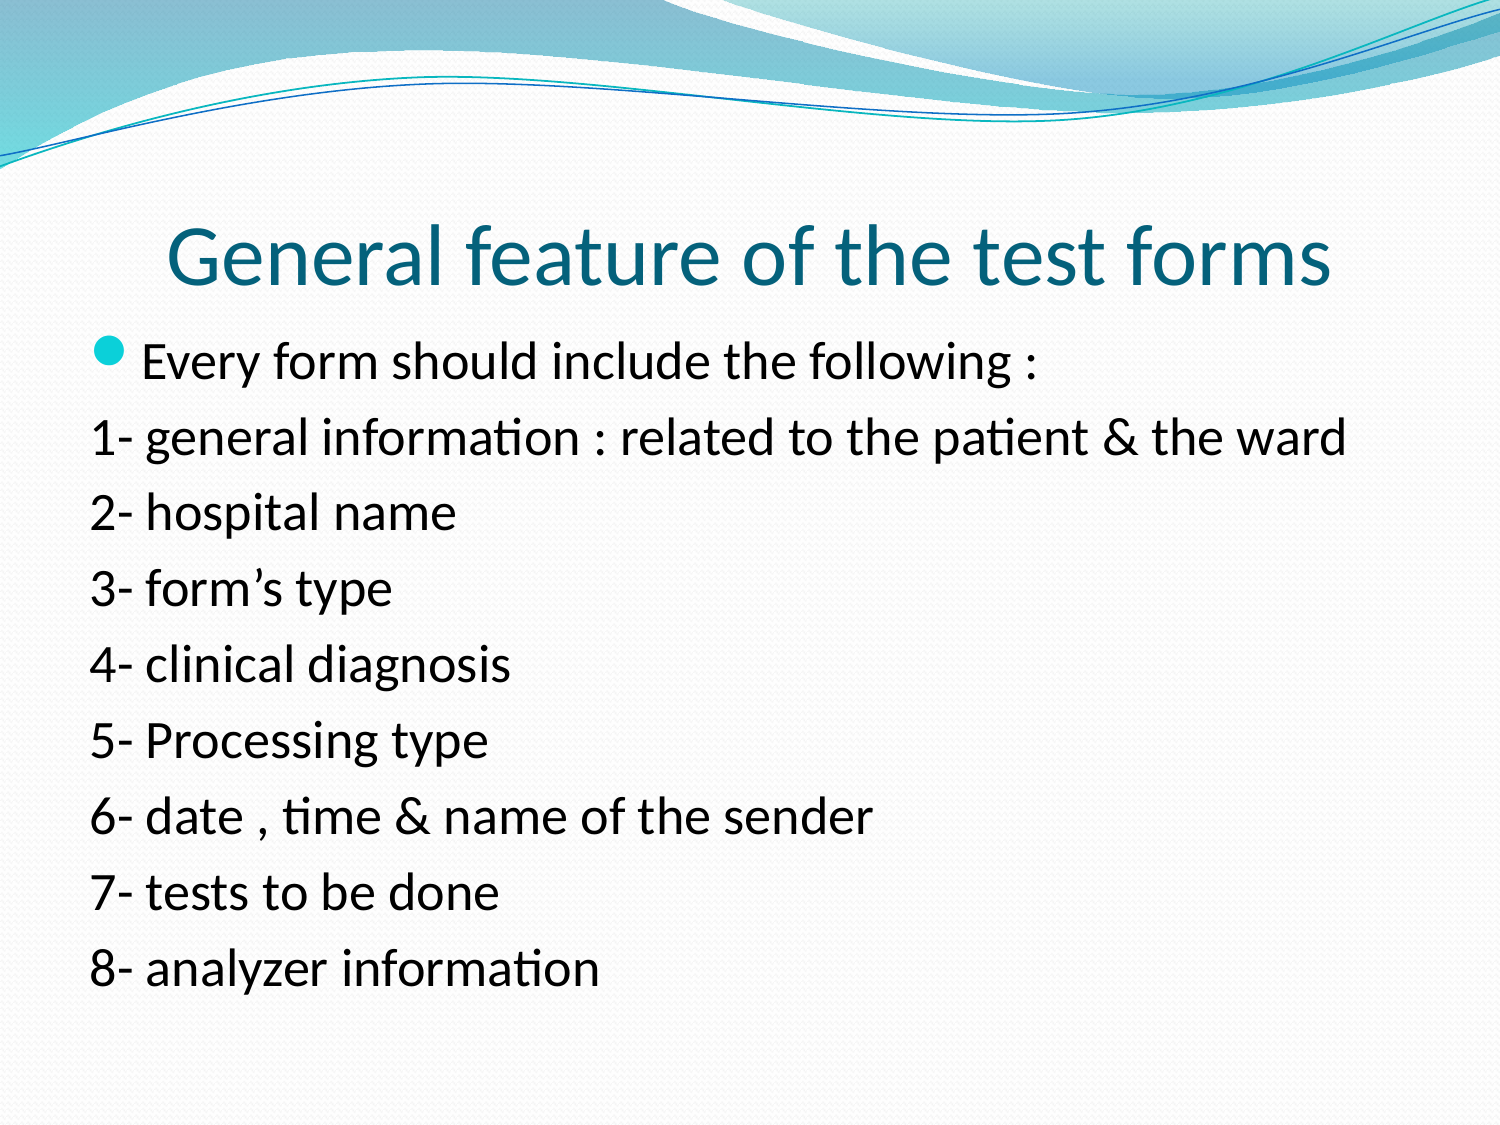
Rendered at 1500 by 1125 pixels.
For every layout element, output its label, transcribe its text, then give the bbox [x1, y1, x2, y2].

list Every form should include the following : 1- general information : related to the patient & the ward 2- hospital name 3- form’s type 4- clinical diagnosis 5- Processing type 6- date , time & name of the sender 7- tests to be done 8- analyzer information [75, 317, 1425, 1038]
title General feature of the test forms [75, 115, 1425, 303]
